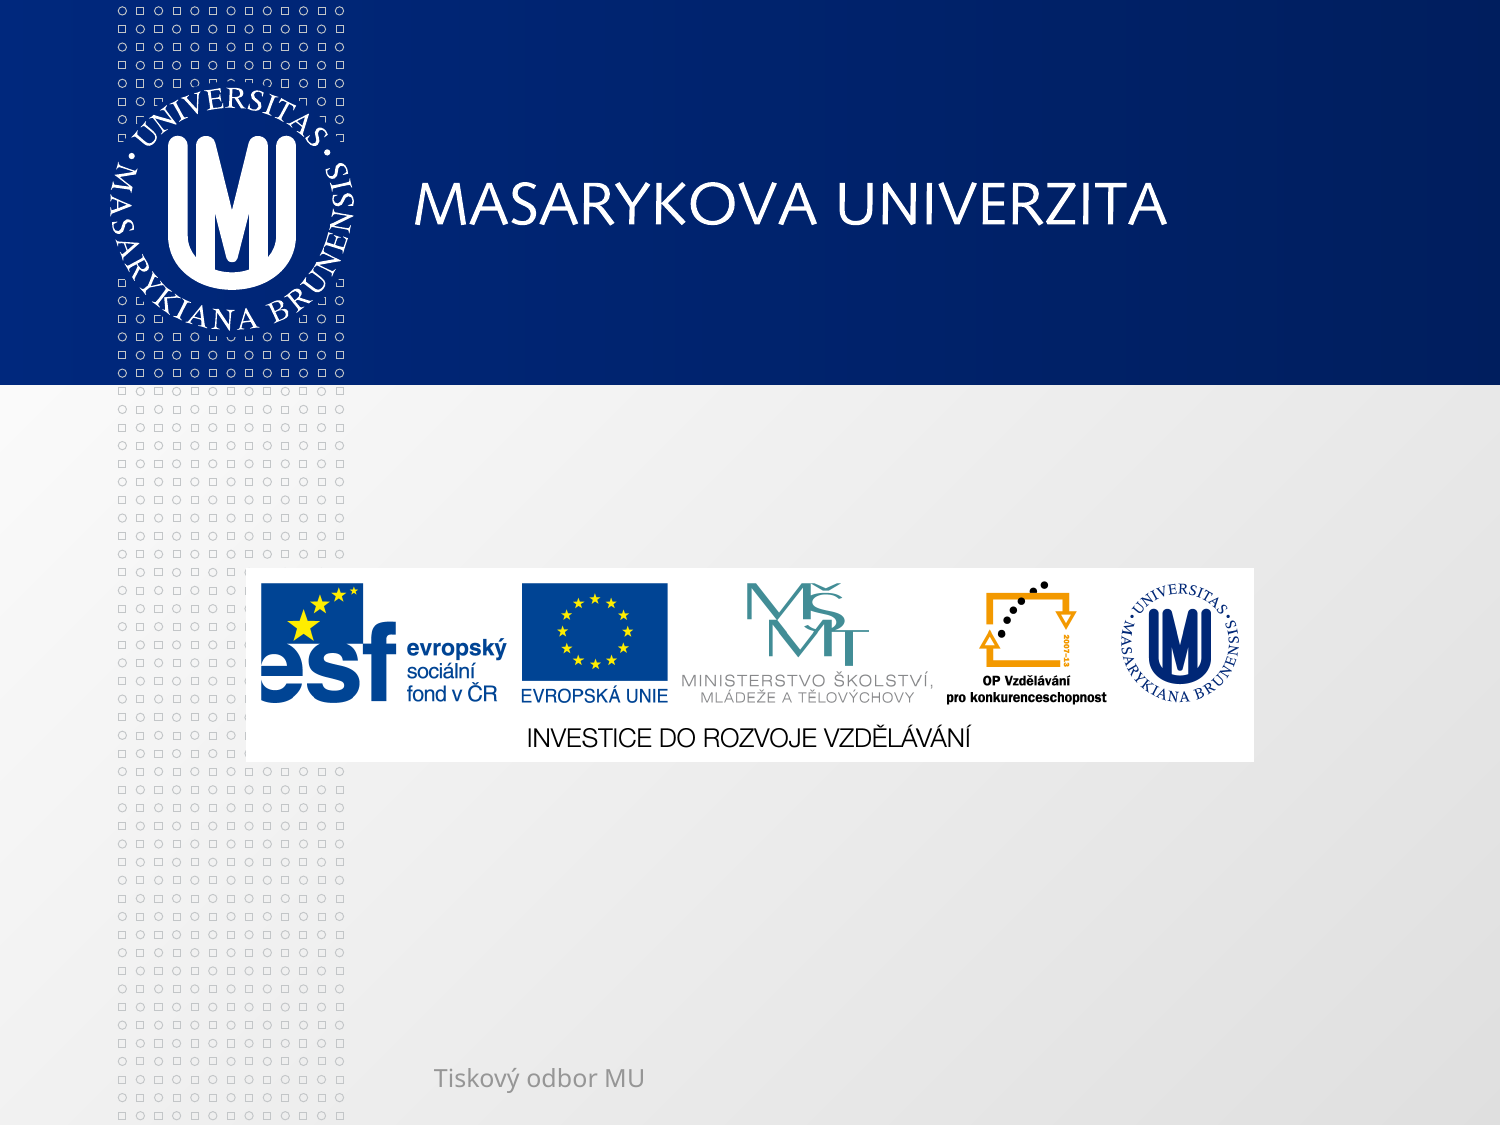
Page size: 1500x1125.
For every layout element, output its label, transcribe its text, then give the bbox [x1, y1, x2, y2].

footer Tiskový odbor MU [419, 1025, 1081, 1100]
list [246, 568, 1254, 762]
